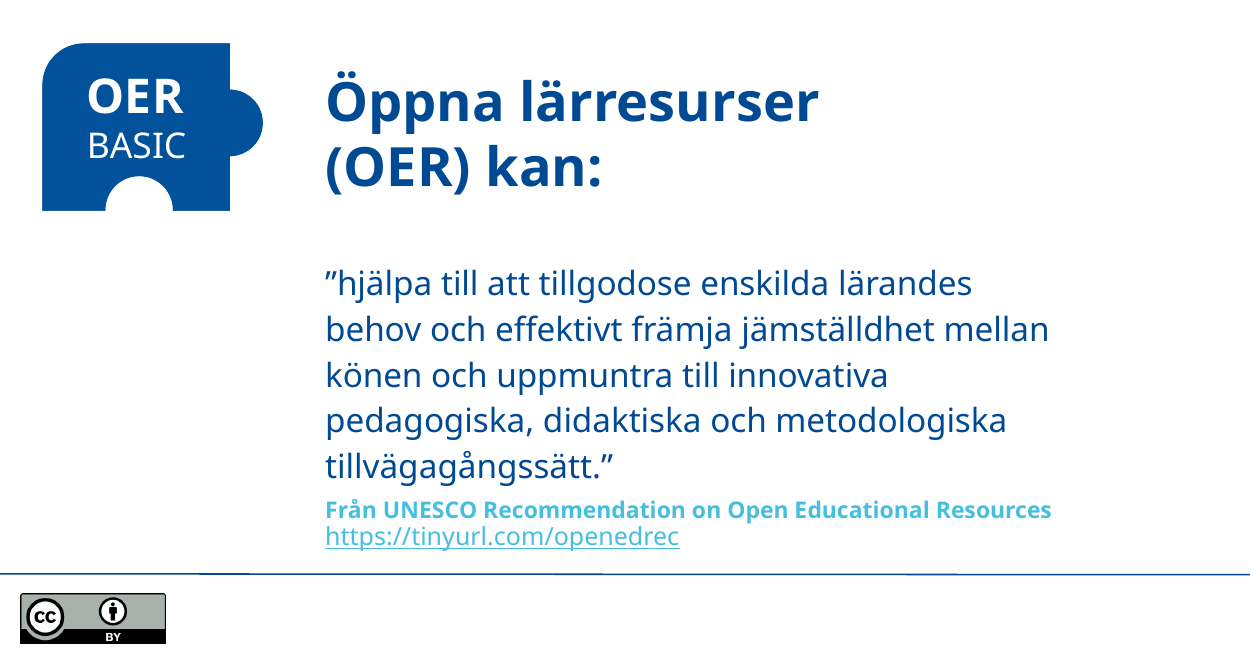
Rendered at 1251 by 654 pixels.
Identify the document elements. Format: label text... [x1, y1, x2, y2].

text_box Från UNESCO Recommendation on Open Educational Resources [312, 482, 1250, 535]
text_box ”hjälpa till att tillgodose enskilda lärandes behov och effektivt främja jämställdhet mellan könen och uppmuntra till innovativa pedagogiska, didaktiska och metodologiska tillvägagångssätt.” [312, 243, 1091, 482]
picture [20, 592, 166, 645]
text_box Öppna lärresurser (OER) kan: [312, 54, 1039, 210]
picture [41, 43, 263, 212]
text_box [0, 582, 1250, 654]
text_box OER BASIC [266, 50, 410, 181]
text_box https://tinyurl.com/openedrec [312, 508, 765, 567]
